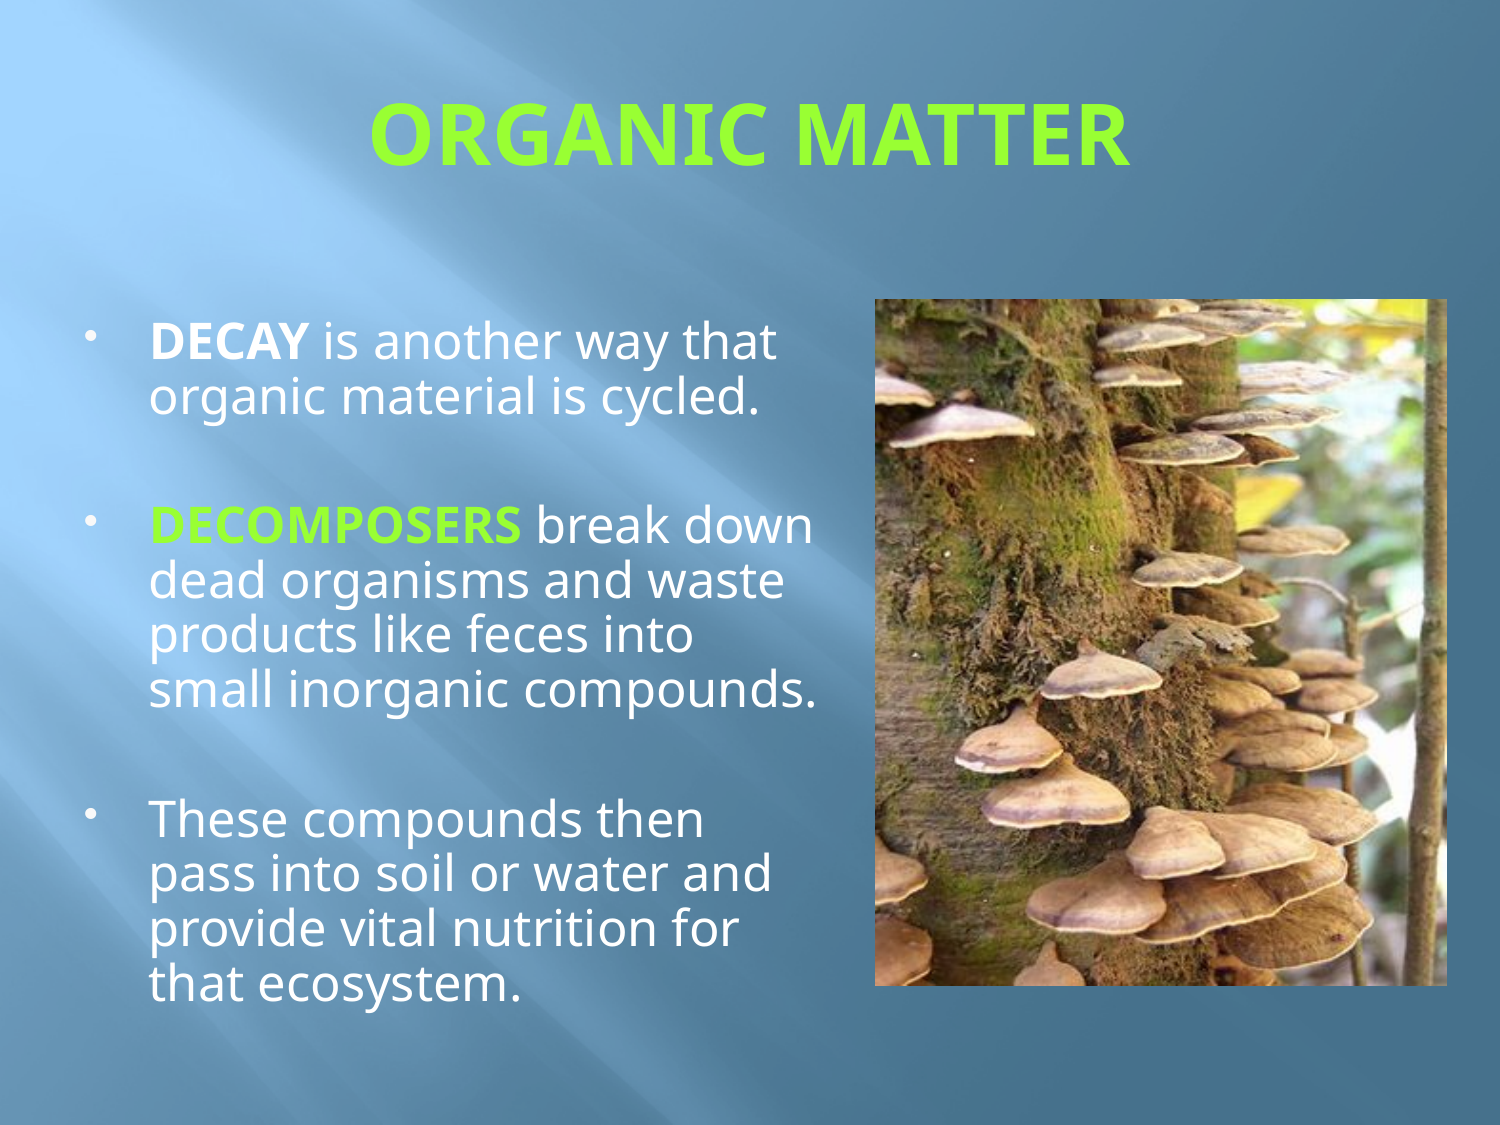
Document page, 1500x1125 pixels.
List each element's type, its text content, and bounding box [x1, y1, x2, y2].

list DECAY is another way that organic material is cycled. DECOMPOSERS break down dead organisms and waste products like feces into small inorganic compounds. These compounds then pass into soil or water and provide vital nutrition for that ecosystem. [49, 237, 838, 1075]
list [874, 299, 1447, 986]
title ORGANIC MATTER [49, 37, 1451, 225]
